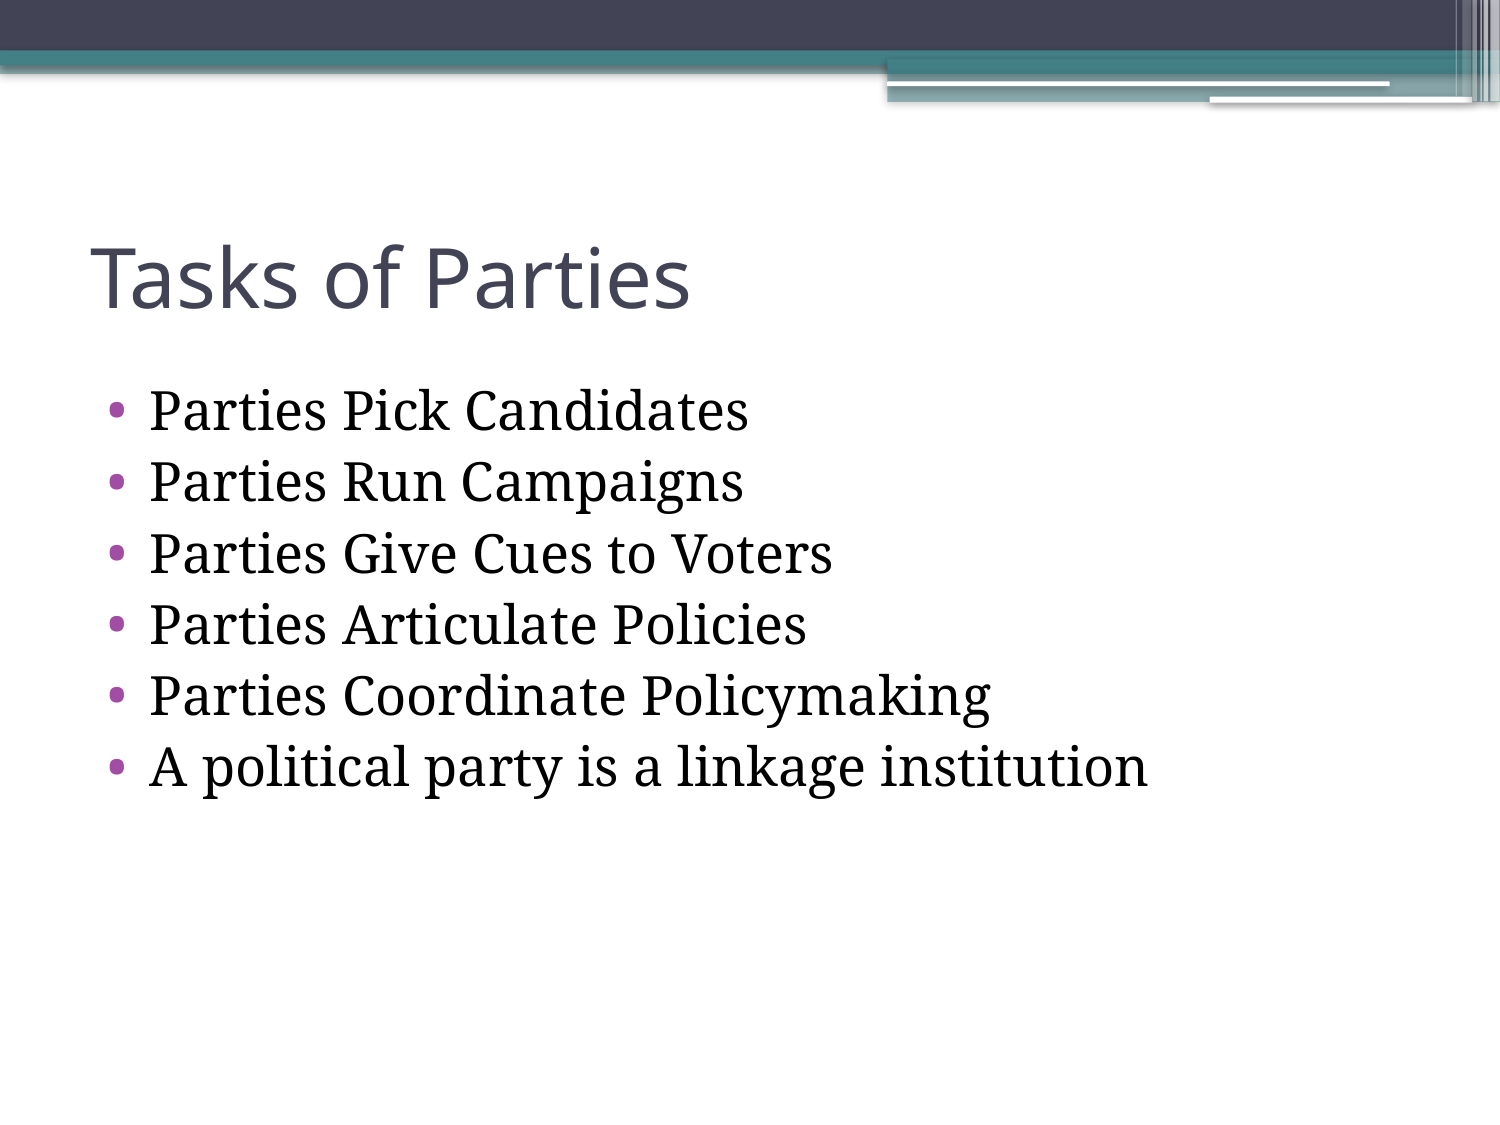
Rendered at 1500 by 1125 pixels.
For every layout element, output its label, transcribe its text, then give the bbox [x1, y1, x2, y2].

list Parties Pick Candidates Parties Run Campaigns Parties Give Cues to Voters Parties Articulate Policies Parties Coordinate Policymaking A political party is a linkage institution [74, 368, 1426, 1079]
title Tasks of Parties [74, 187, 1426, 363]
